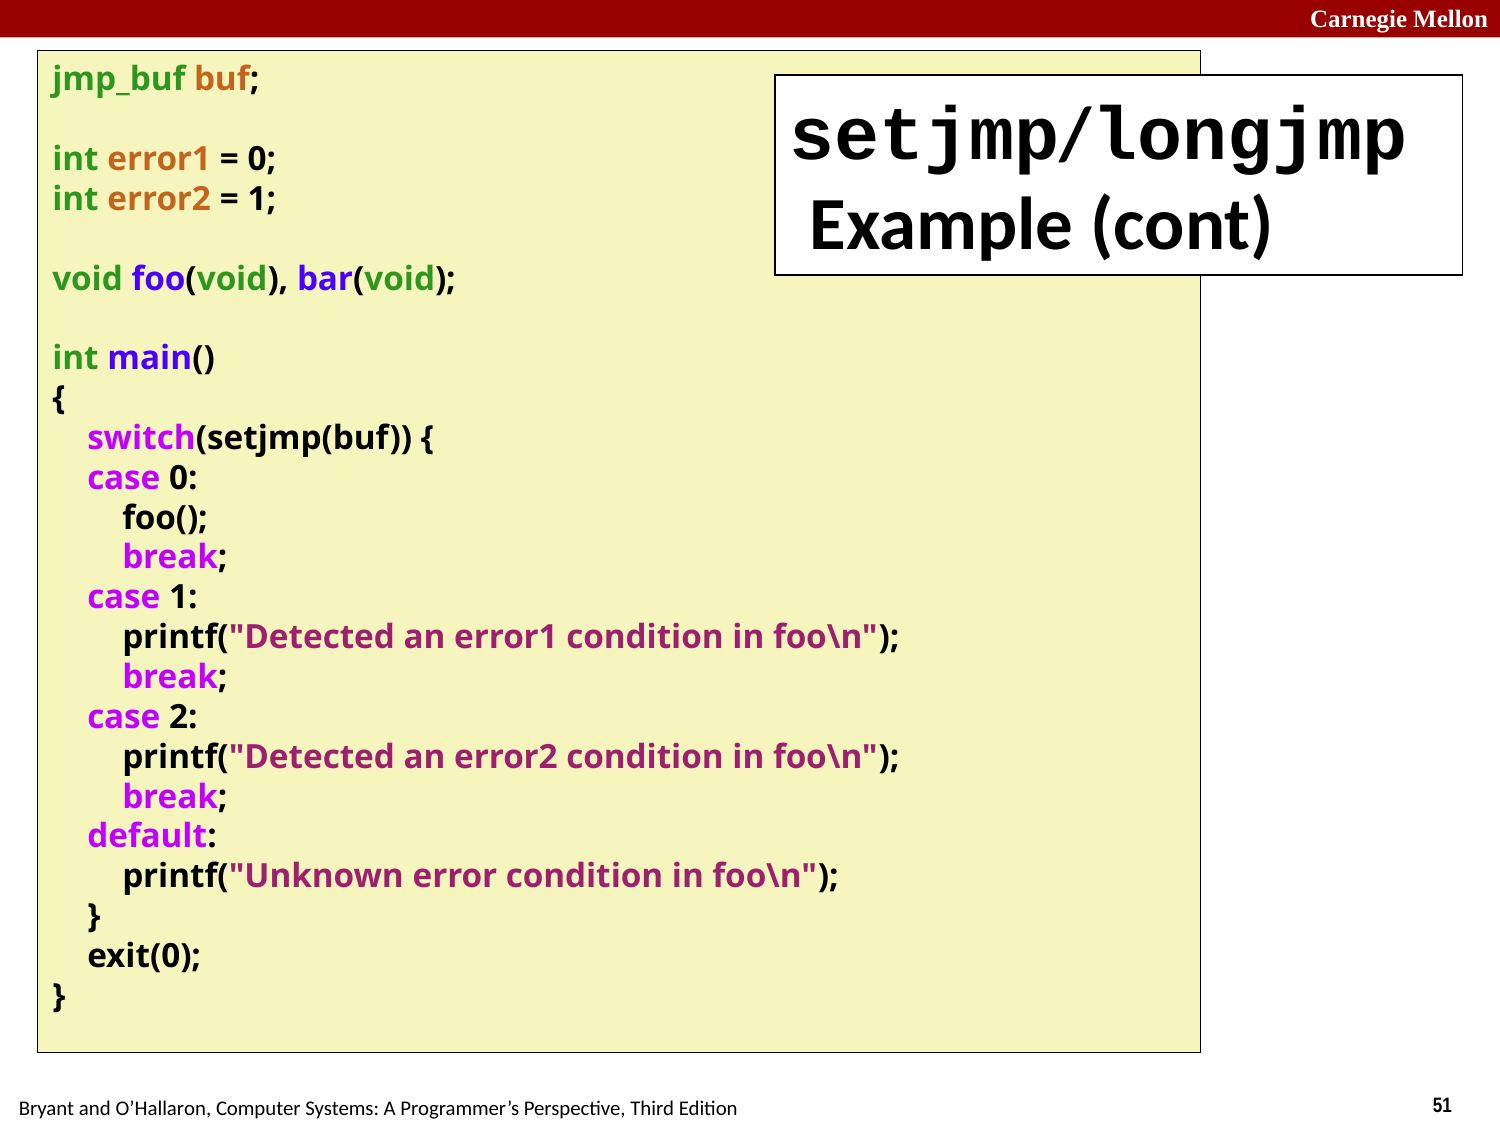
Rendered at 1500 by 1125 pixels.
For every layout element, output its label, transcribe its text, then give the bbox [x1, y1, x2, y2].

text_box jmp_buf buf; int error1 = 0; int error2 = 1; void foo(void), bar(void); int main() { switch(setjmp(buf)) { case 0: foo(); break; case 1: printf("Detected an error1 condition in foo\n"); break; case 2: printf("Detected an error2 condition in foo\n"); break; default: printf("Unknown error condition in foo\n"); } exit(0); } [37, 49, 1200, 1053]
title setjmp/longjmp Example (cont) [774, 74, 1463, 276]
